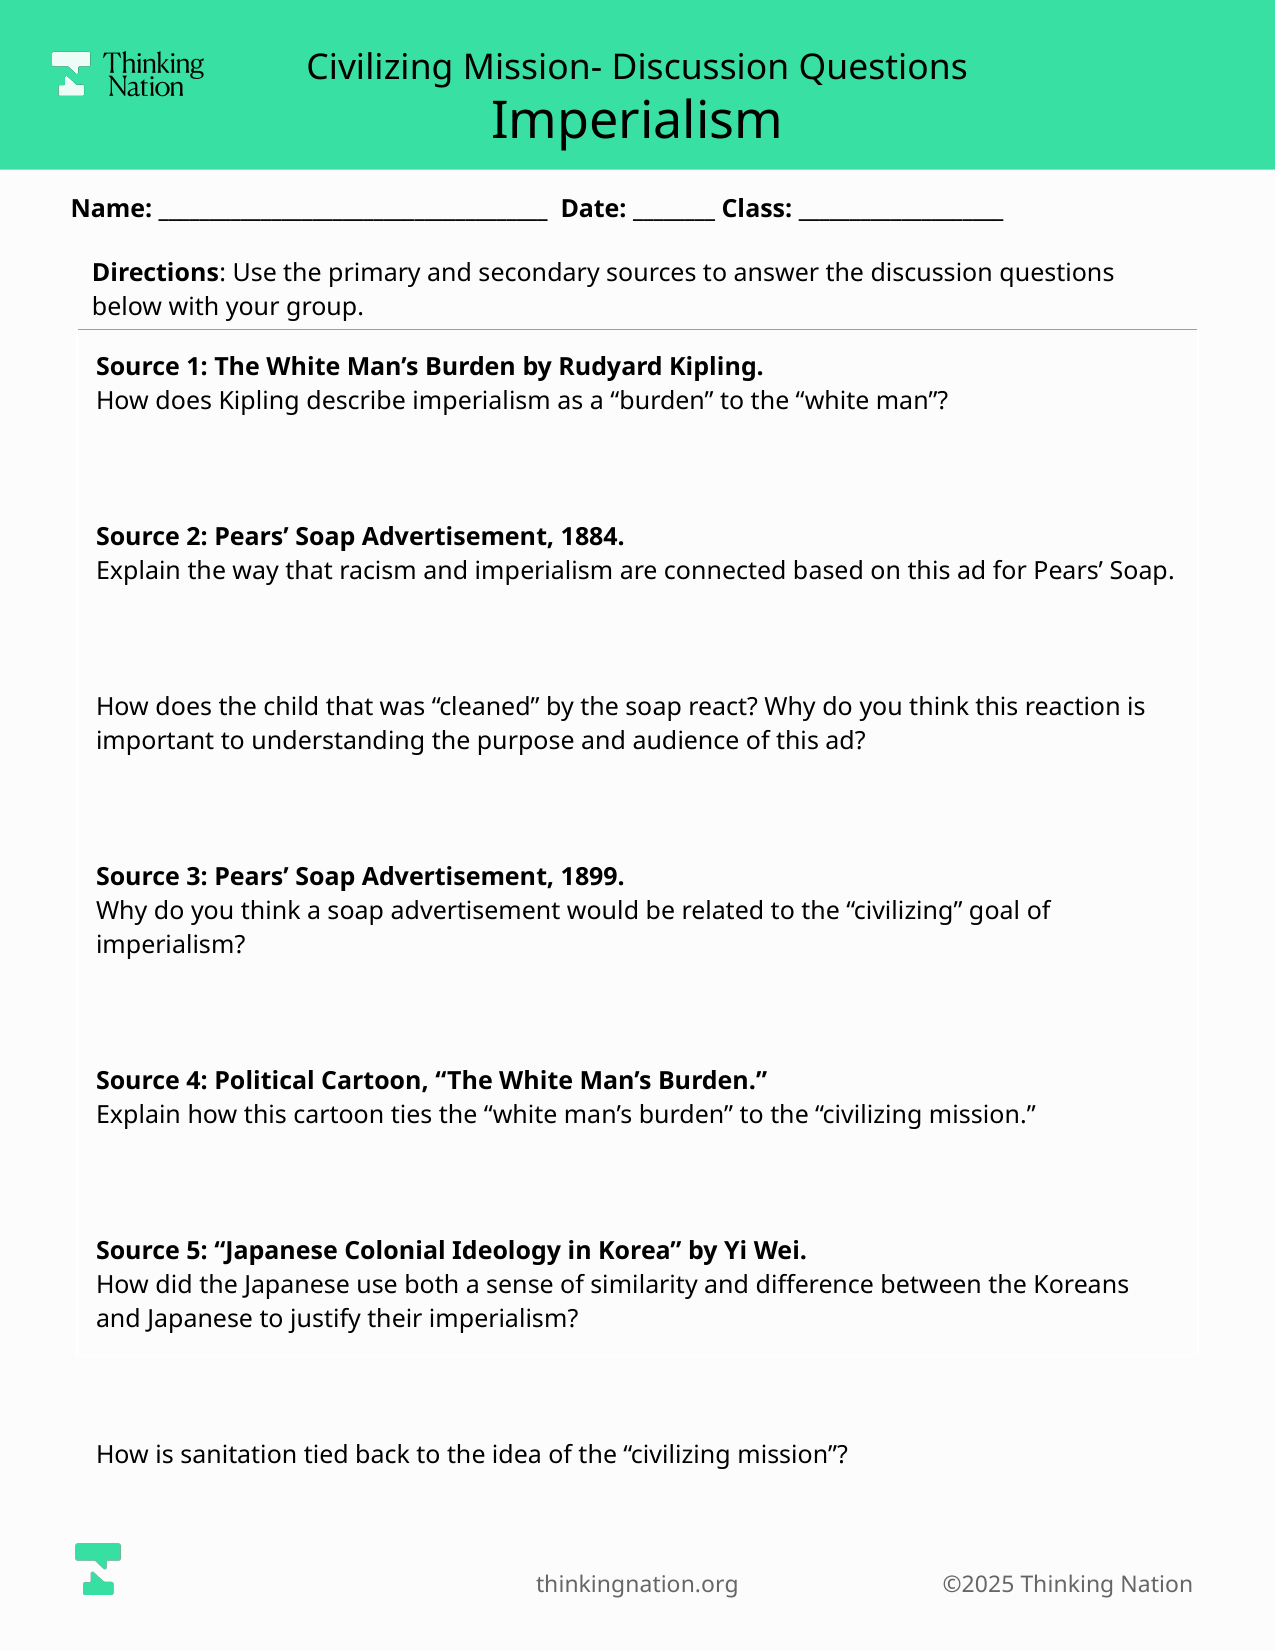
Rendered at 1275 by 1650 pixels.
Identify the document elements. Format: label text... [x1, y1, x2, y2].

text_box ©2025 Thinking Nation [907, 1553, 1210, 1605]
text_box Directions: Use the primary and secondary sources to answer the discussion questions below with your group. [76, 237, 1198, 329]
text_box thinkingnation.org [486, 1553, 789, 1605]
picture [62, 1533, 134, 1605]
table_header Source 1: The White Man’s Burden by Rudyard Kipling. How does Kipling describe imperialism as a “burden” to the “white man”? Source 2: Pears’ Soap Advertisement, 1884. Explain the way that racism and imperialism are connected based on this ad for Pears’ Soap. How does the child that was “cleaned” by the soap react? Why do you think this reaction is important to understanding the purpose and audience of this ad? Source 3: Pears’ Soap Advertisement, 1899. Why do you think a soap advertisement would be related to the “civilizing” goal of imperialism? Source 4: Political Cartoon, “The White Man’s Burden.” Explain how this cartoon ties the “white man’s burden” to the “civilizing mission.” Source 5: “Japanese Colonial Ideology in Korea” by Yi Wei. How did the Japanese use both a sense of similarity and difference between the Koreans and Japanese to justify their imperialism? How is sanitation tied back to the idea of the “civilizing mission”? [78, 330, 1197, 1355]
picture [35, 37, 210, 110]
text_box Name: ______________________________________ Date: ________ Class: ____________________ [55, 177, 1223, 237]
text_box Civilizing Mission- Discussion Questions Imperialism [0, 0, 1275, 170]
